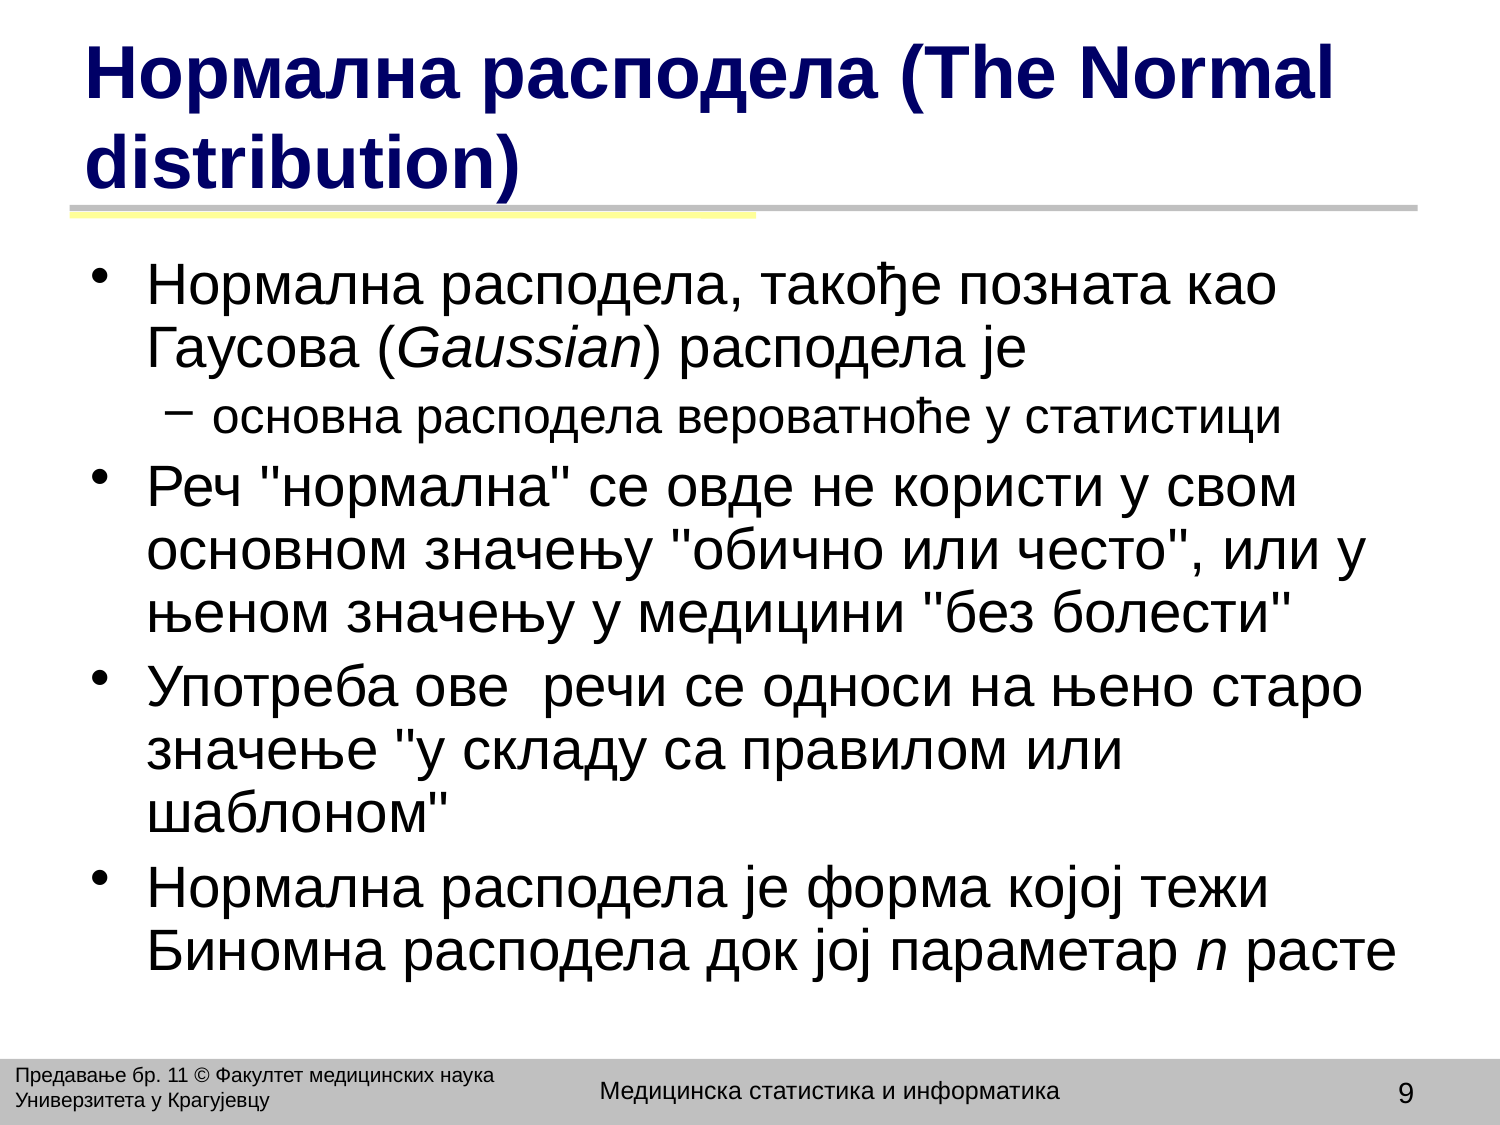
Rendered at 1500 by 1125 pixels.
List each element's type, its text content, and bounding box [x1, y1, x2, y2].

slide_number Предавање бр. 11 © Факултет медицинских наука Универзитета у Крагујевцу [0, 1053, 612, 1108]
list Нормална расподела, такође позната као Гаусова (Gaussian) расподела је основна расподела вероватноће у статистици Реч ''нормална'' се овде не користи у свом основном значењу ''обично или често'', или у њеном значењу у медицини ''без болести'' Употреба ове речи се односи на њено старо значење ''у складу са правилом или шаблоном'' Нормална расподела је форма којој тежи Биномна расподела док јој параметар n расте [74, 246, 1426, 1023]
slide_number 9 [1163, 1066, 1430, 1125]
footer Медицинска статистика и информатика [512, 1066, 1149, 1125]
title Нормална расподела (The Normal distribution) [69, 19, 1426, 208]
